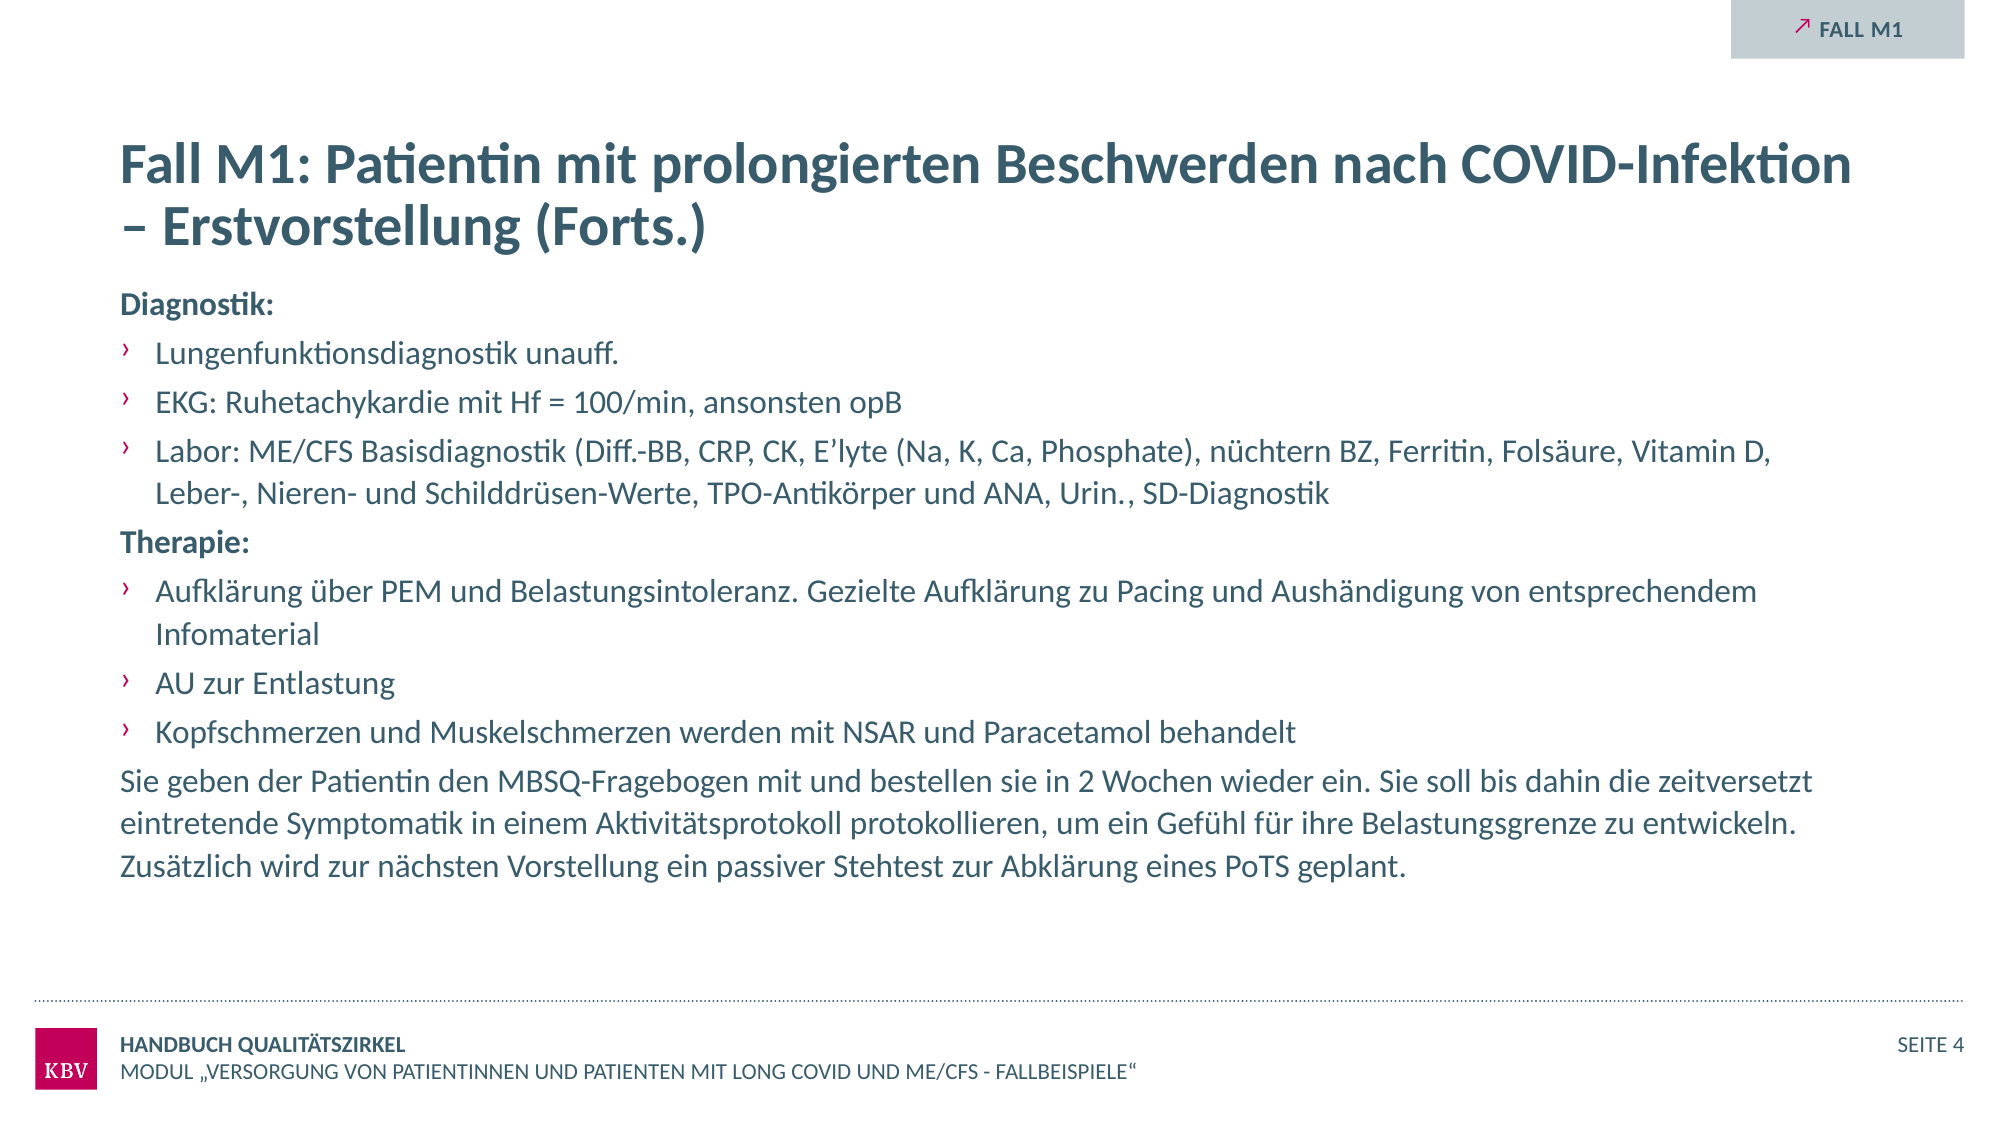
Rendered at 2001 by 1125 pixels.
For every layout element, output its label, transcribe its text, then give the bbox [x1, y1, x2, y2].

slide_number Seite 4 [1787, 1030, 1965, 1057]
list Fall M1 [1731, 0, 1965, 59]
footer Handbuch Qualitätszirkel [120, 1030, 1668, 1057]
list Diagnostik: Lungenfunktionsdiagnostik unauff. EKG: Ruhetachykardie mit Hf = 100/min, ansonsten opB Labor: ME/CFS Basisdiagnostik (Diff.-BB, CRP, CK, E’lyte (Na, K, Ca, Phosphate), nüchtern BZ, Ferritin, Folsäure, Vitamin D, Leber-, Nieren- und Schilddrüsen-Werte, TPO-Antikörper und ANA, Urin., SD-Diagnostik Therapie: Aufklärung über PEM und Belastungsintoleranz. Gezielte Aufklärung zu Pacing und Aushändigung von entsprechendem Infomaterial AU zur Entlastung Kopfschmerzen und Muskelschmerzen werden mit NSAR und Paracetamol behandelt Sie geben der Patientin den MBSQ-Fragebogen mit und bestellen sie in 2 Wochen wieder ein. Sie soll bis dahin die zeitversetzt eintretende Symptomatik in einem Aktivitätsprotokoll protokollieren, um ein Gefühl für ihre Belastungsgrenze zu entwickeln. Zusätzlich wird zur nächsten Vorstellung ein passiver Stehtest zur Abklärung eines PoTS geplant. [120, 279, 1880, 945]
title Fall M1: Patientin mit prolongierten Beschwerden nach COVID-Infektion – Erstvorstellung (Forts.) [120, 133, 1880, 205]
slide_number Modul „Versorgung von Patientinnen und Patienten mit Long COVID und ME/CFS - Fallbeispiele“ [120, 1057, 1668, 1084]
